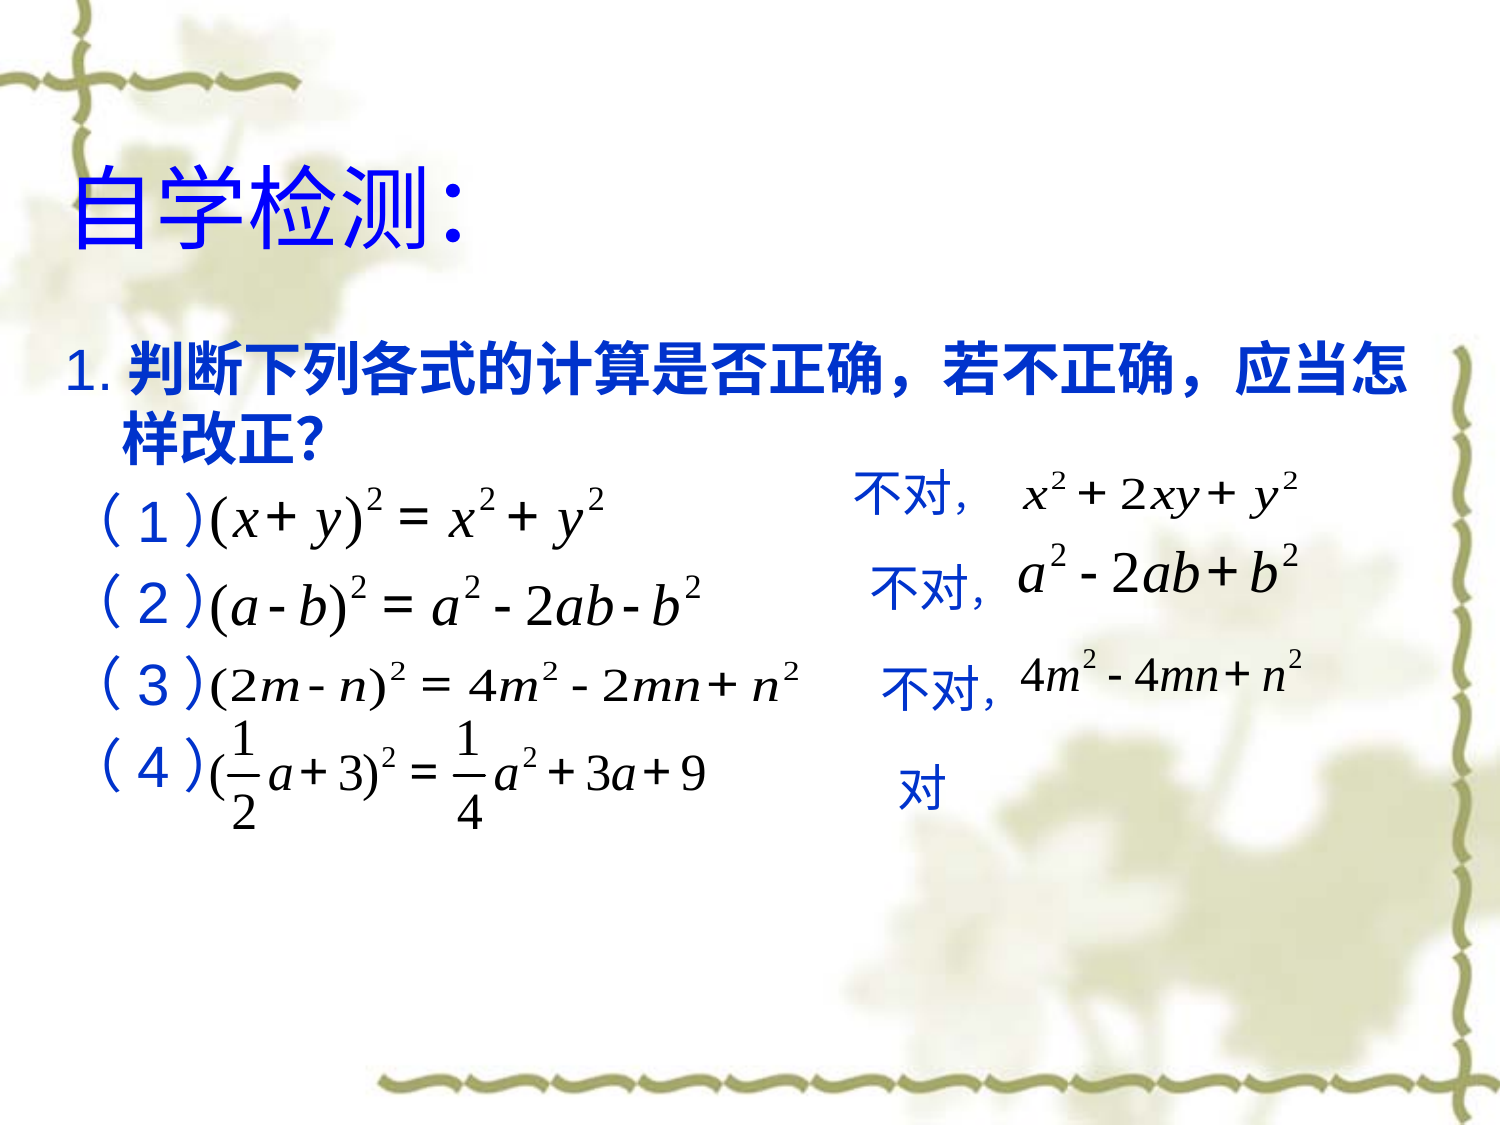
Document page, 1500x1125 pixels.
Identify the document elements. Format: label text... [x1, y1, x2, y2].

list 1.判断下列各式的计算是否正确，若不正确，应当怎样改正？ （1） （2） （3） （4） [49, 324, 1452, 963]
picture [0, 0, 1500, 1125]
text_box 不对， [866, 649, 1204, 725]
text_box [201, 472, 614, 562]
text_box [201, 561, 714, 649]
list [201, 649, 812, 722]
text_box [201, 722, 714, 839]
title 自学检测： [49, 112, 1451, 301]
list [1012, 460, 1309, 529]
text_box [1012, 637, 1313, 704]
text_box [1008, 528, 1309, 608]
text_box 不对， [837, 548, 1250, 624]
text_box 不对， [837, 453, 1238, 529]
text_box 对 [882, 748, 963, 824]
